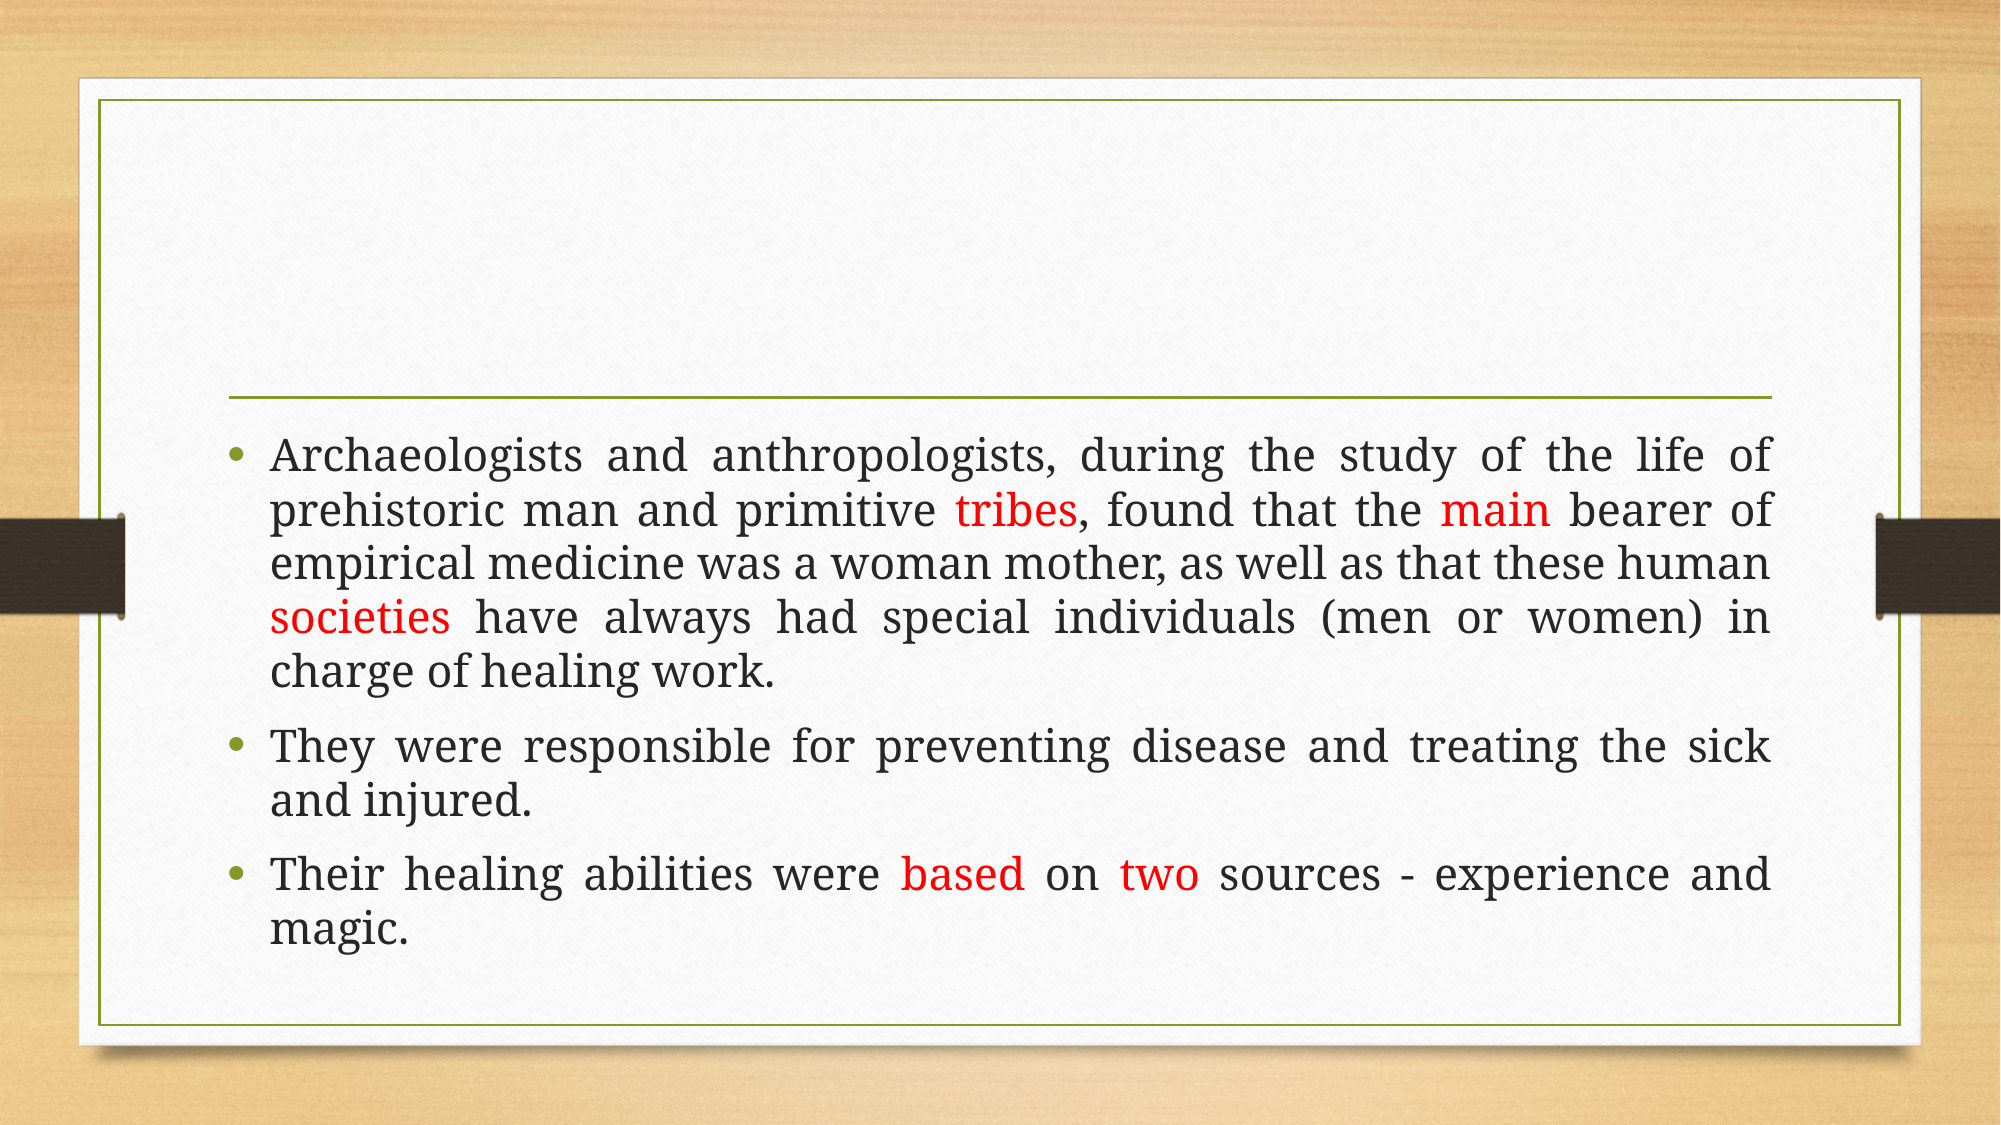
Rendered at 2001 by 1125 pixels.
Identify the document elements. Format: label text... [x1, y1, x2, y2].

list Archaeologists and anthropologists, during the study of the life of prehistoric man and primitive tribes, found that the main bearer of empirical medicine was a woman mother, as well as that these human societies have always had special individuals (men or women) in charge of healing work. They were responsible for preventing disease and treating the sick and injured. Their healing abilities were based on two sources - experience and magic. [212, 419, 1788, 964]
picture [0, 0, 2001, 1125]
